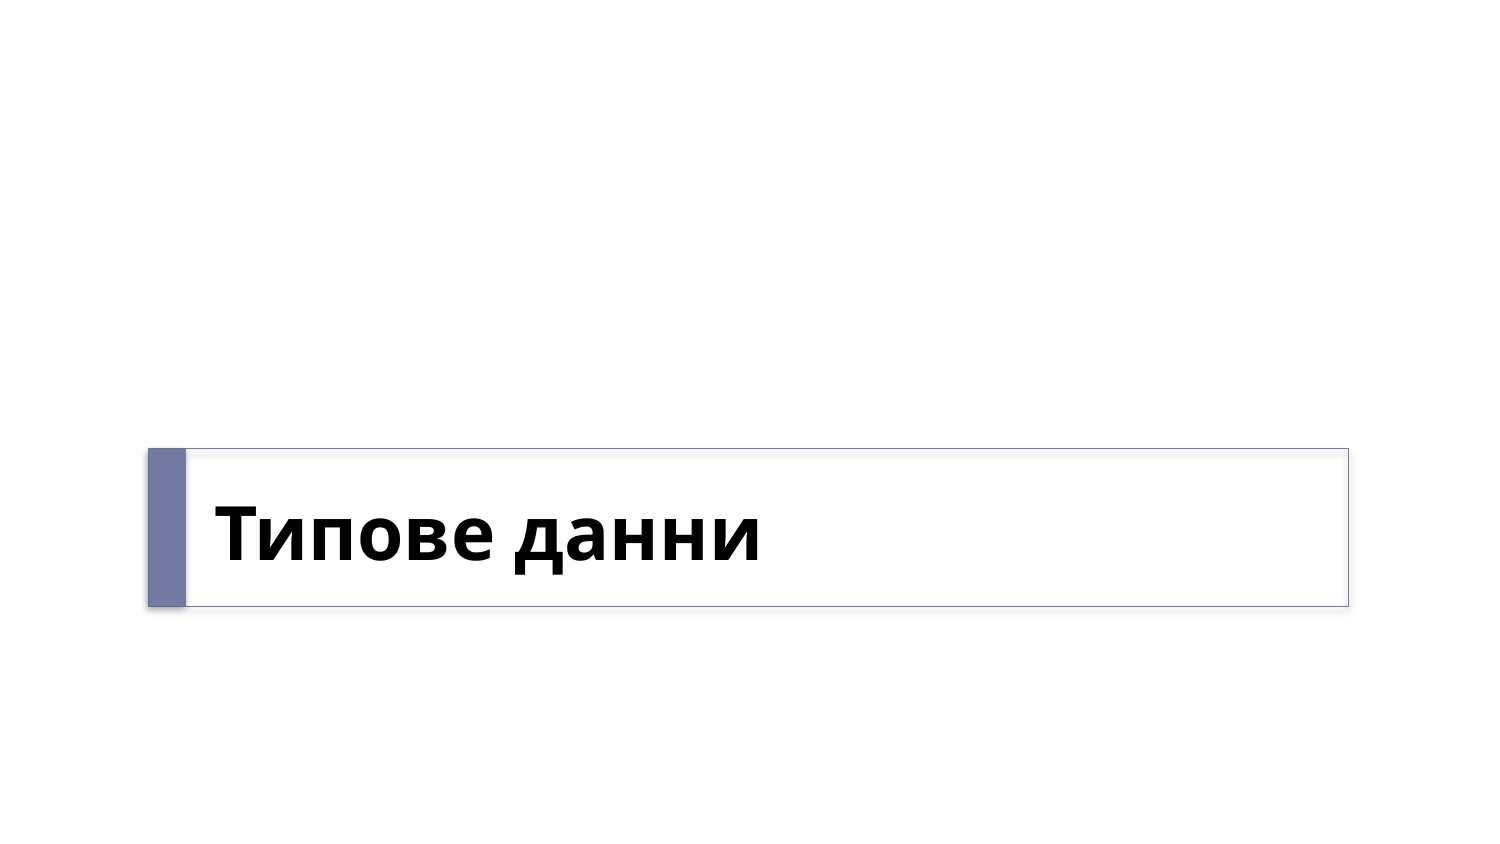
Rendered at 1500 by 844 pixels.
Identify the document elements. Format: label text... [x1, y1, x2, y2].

title Типове данни [200, 478, 1325, 600]
